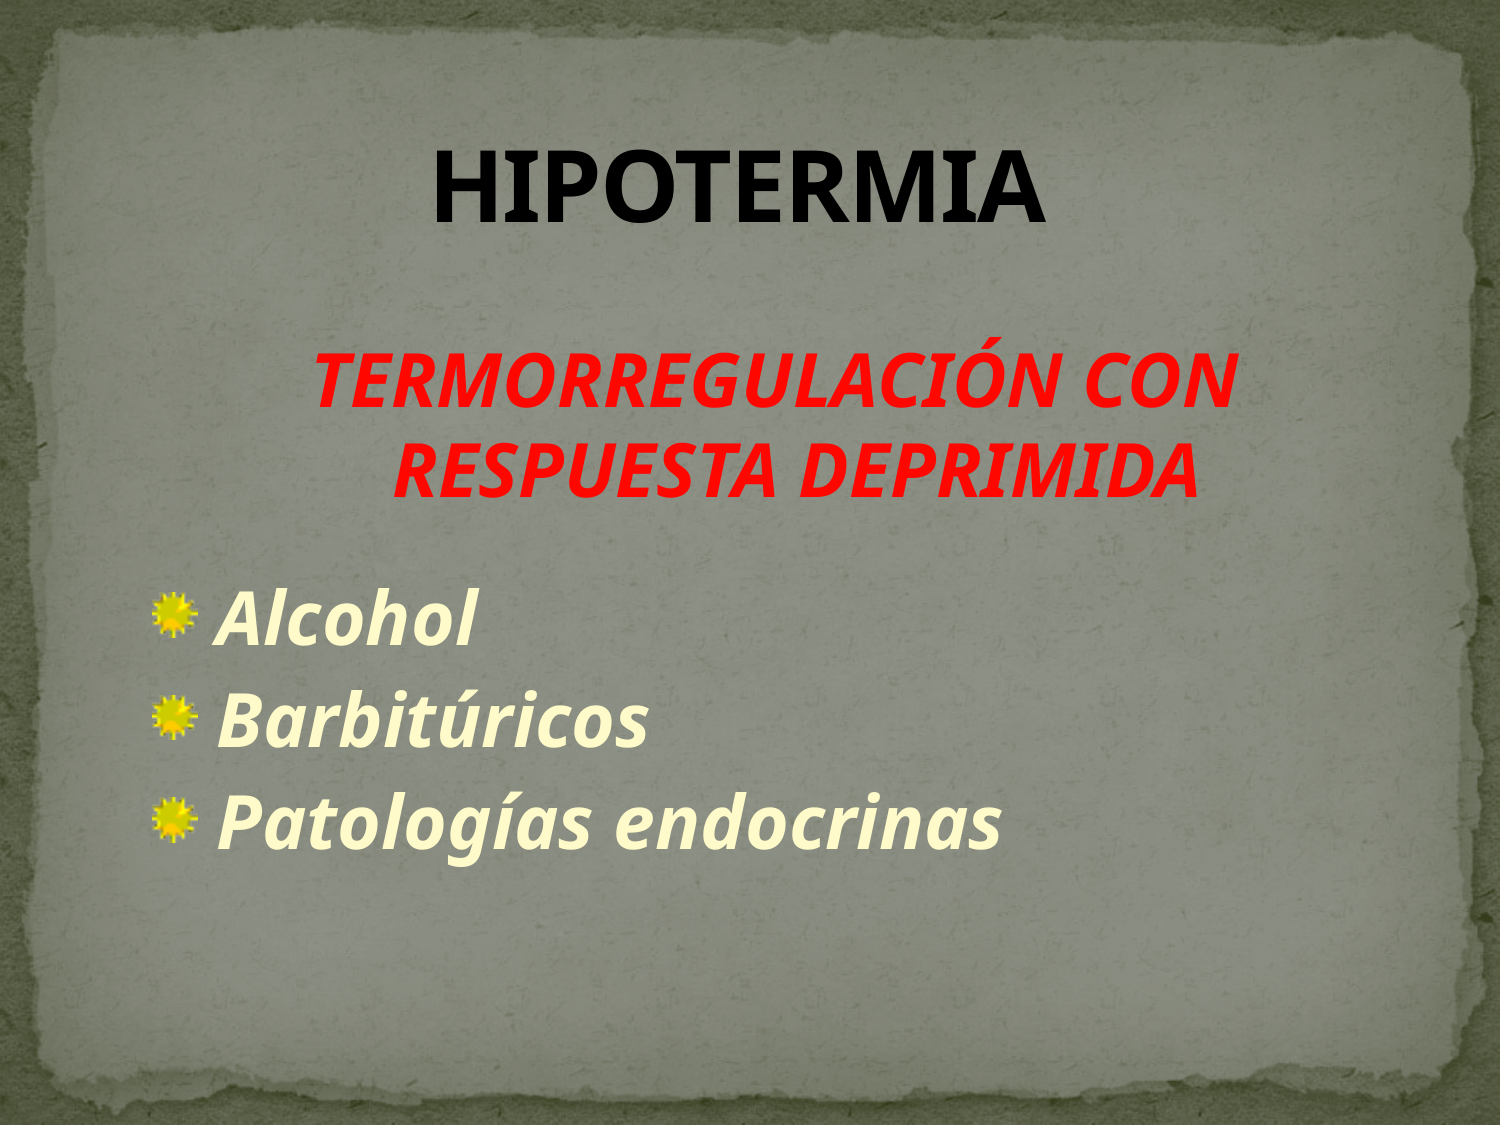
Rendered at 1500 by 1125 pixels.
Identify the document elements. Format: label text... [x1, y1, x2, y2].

picture [152, 797, 198, 843]
picture [152, 695, 198, 740]
title HIPOTERMIA [99, 62, 1375, 250]
list TERMORREGULACIÓN CON RESPUESTA DEPRIMIDA Alcohol Barbitúricos Patologías endocrinas [137, 324, 1413, 1001]
picture [152, 592, 198, 638]
